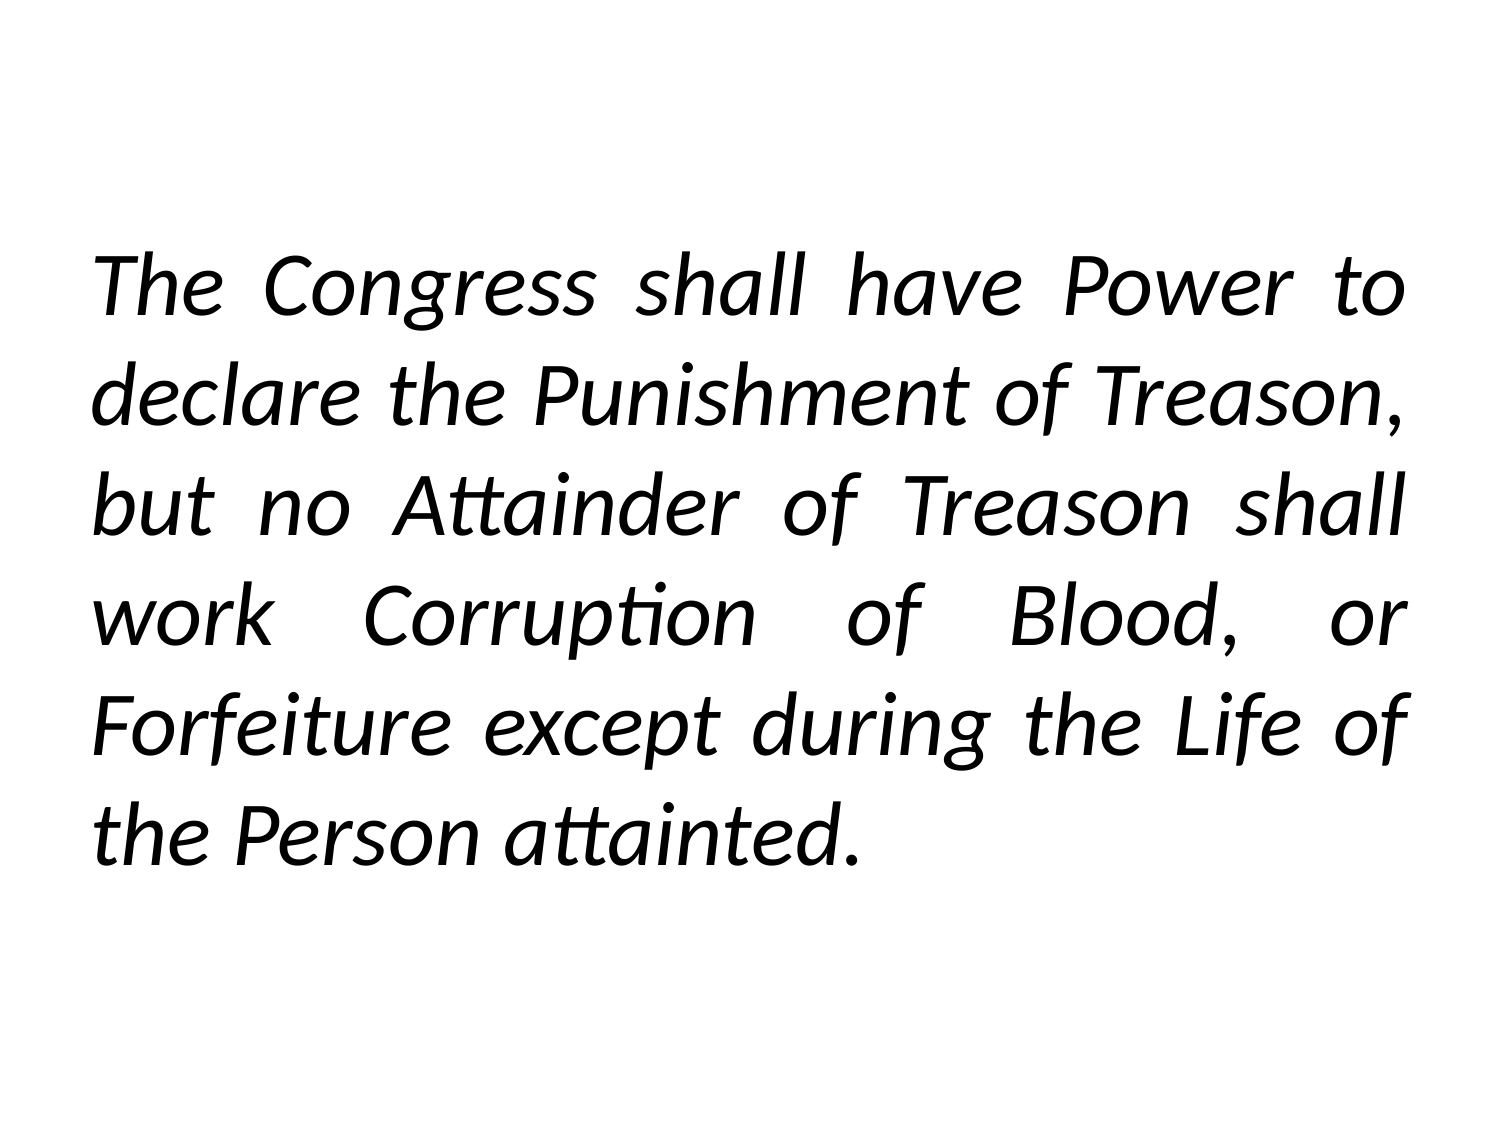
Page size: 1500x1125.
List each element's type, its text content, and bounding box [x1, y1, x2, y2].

title The Congress shall have Power to declare the Punishment of Treason, but no Attainder of Treason shall work Corruption of Blood, or Forfeiture except during the Life of the Person attainted. [74, 44, 1426, 1063]
